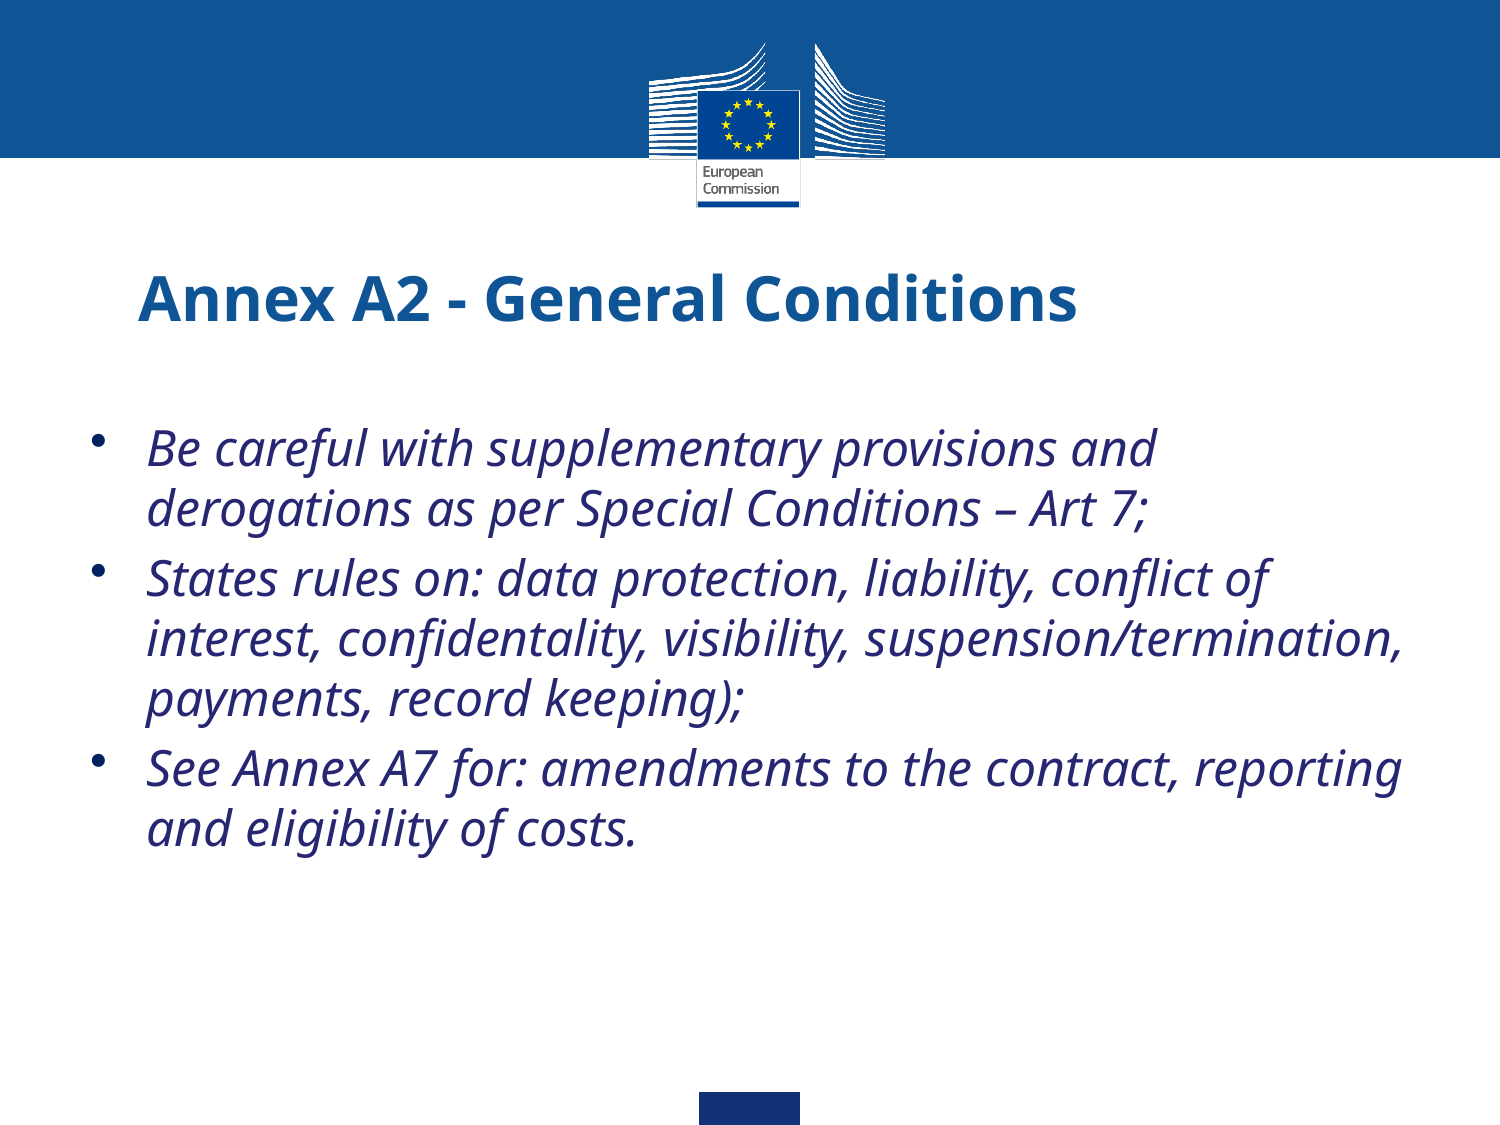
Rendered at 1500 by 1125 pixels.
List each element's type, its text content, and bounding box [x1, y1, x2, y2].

title Annex A2 - General Conditions [64, 219, 1415, 374]
list Be careful with supplementary provisions and derogations as per Special Conditions – Art 7; States rules on: data protection, liability, conflict of interest, confidentality, visibility, suspension/termination, payments, record keeping); See Annex A7 for: amendments to the contract, reporting and eligibility of costs. [75, 408, 1425, 988]
picture [649, 42, 885, 208]
